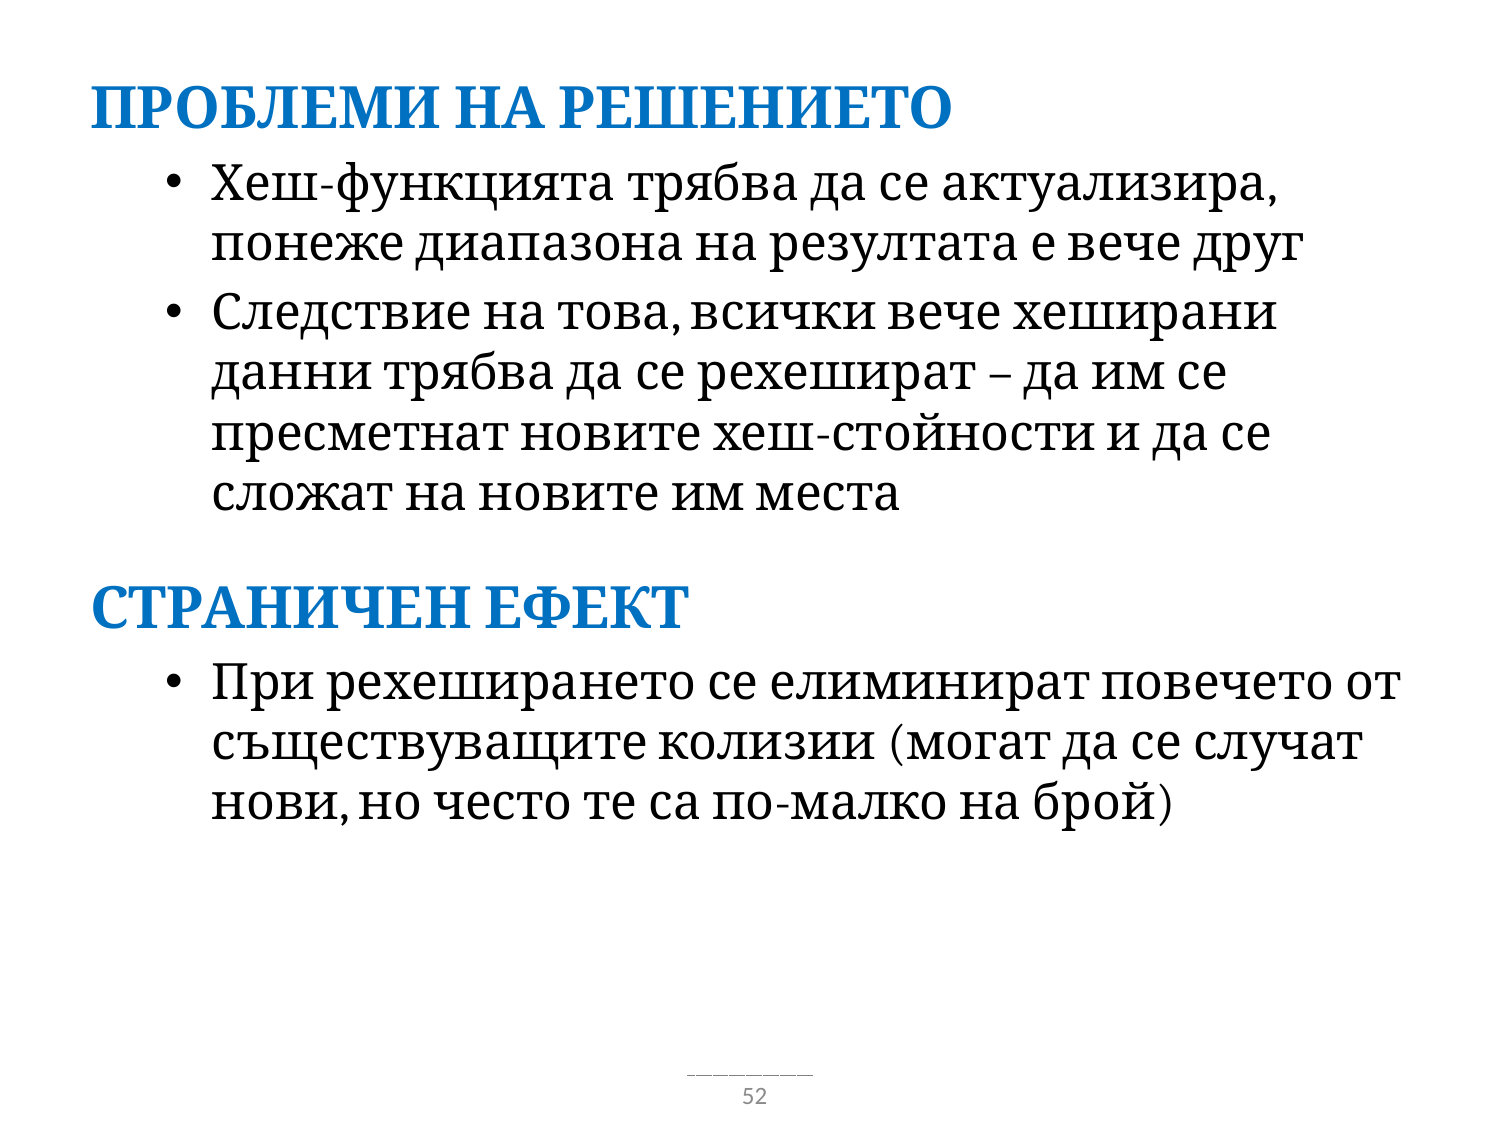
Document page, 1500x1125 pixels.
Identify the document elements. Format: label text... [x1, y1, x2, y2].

slide_number 52 [579, 1065, 930, 1125]
list Проблеми на решението Хеш-функцията трябва да се актуализира, понеже диапазона на резултата е вече друг Следствие на това, всички вече хеширани данни трябва да се рехешират – да им се пресметнат новите хеш-стойности и да се сложат на новите им места Страничен ефект При рехеширането се елиминират повечето от съществуващите колизии (могат да се случат нови, но често те са по-малко на брой) [75, 62, 1450, 1063]
